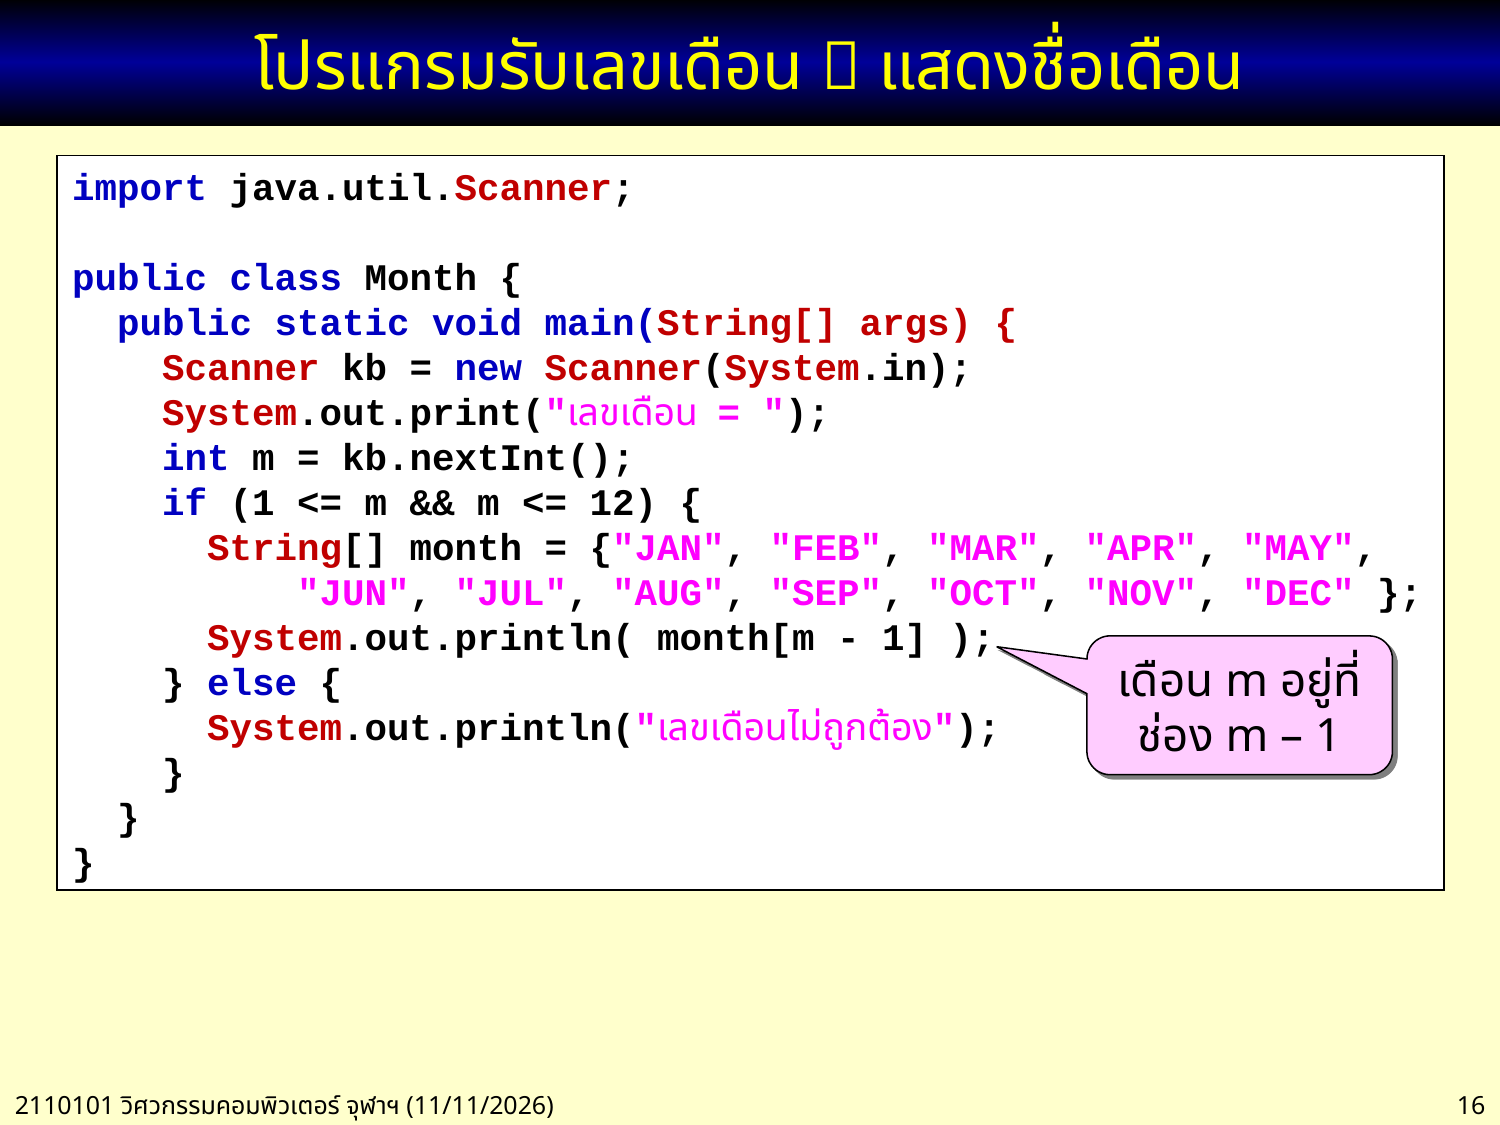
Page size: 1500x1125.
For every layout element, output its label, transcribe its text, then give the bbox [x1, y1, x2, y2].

text_box เดือน m อยู่ที่ช่อง m – 1 [996, 635, 1393, 775]
text_box import java.util.Scanner; public class Month { public static void main(String[] args) { Scanner kb = new Scanner(System.in); System.out.print("เลขเดือน = "); int m = kb.nextInt(); if (1 <= m && m <= 12) { String[] month = {"JAN", "FEB", "MAR", "APR", "MAY", "JUN", "JUL", "AUG", "SEP", "OCT", "NOV", "DEC" }; System.out.println( month[m - 1] ); } else { System.out.println("เลขเดือนไม่ถูกต้อง"); } } } [57, 155, 1444, 891]
title โปรแกรมรับเลขเดือน  แสดงชื่อเดือน [0, 0, 1500, 126]
